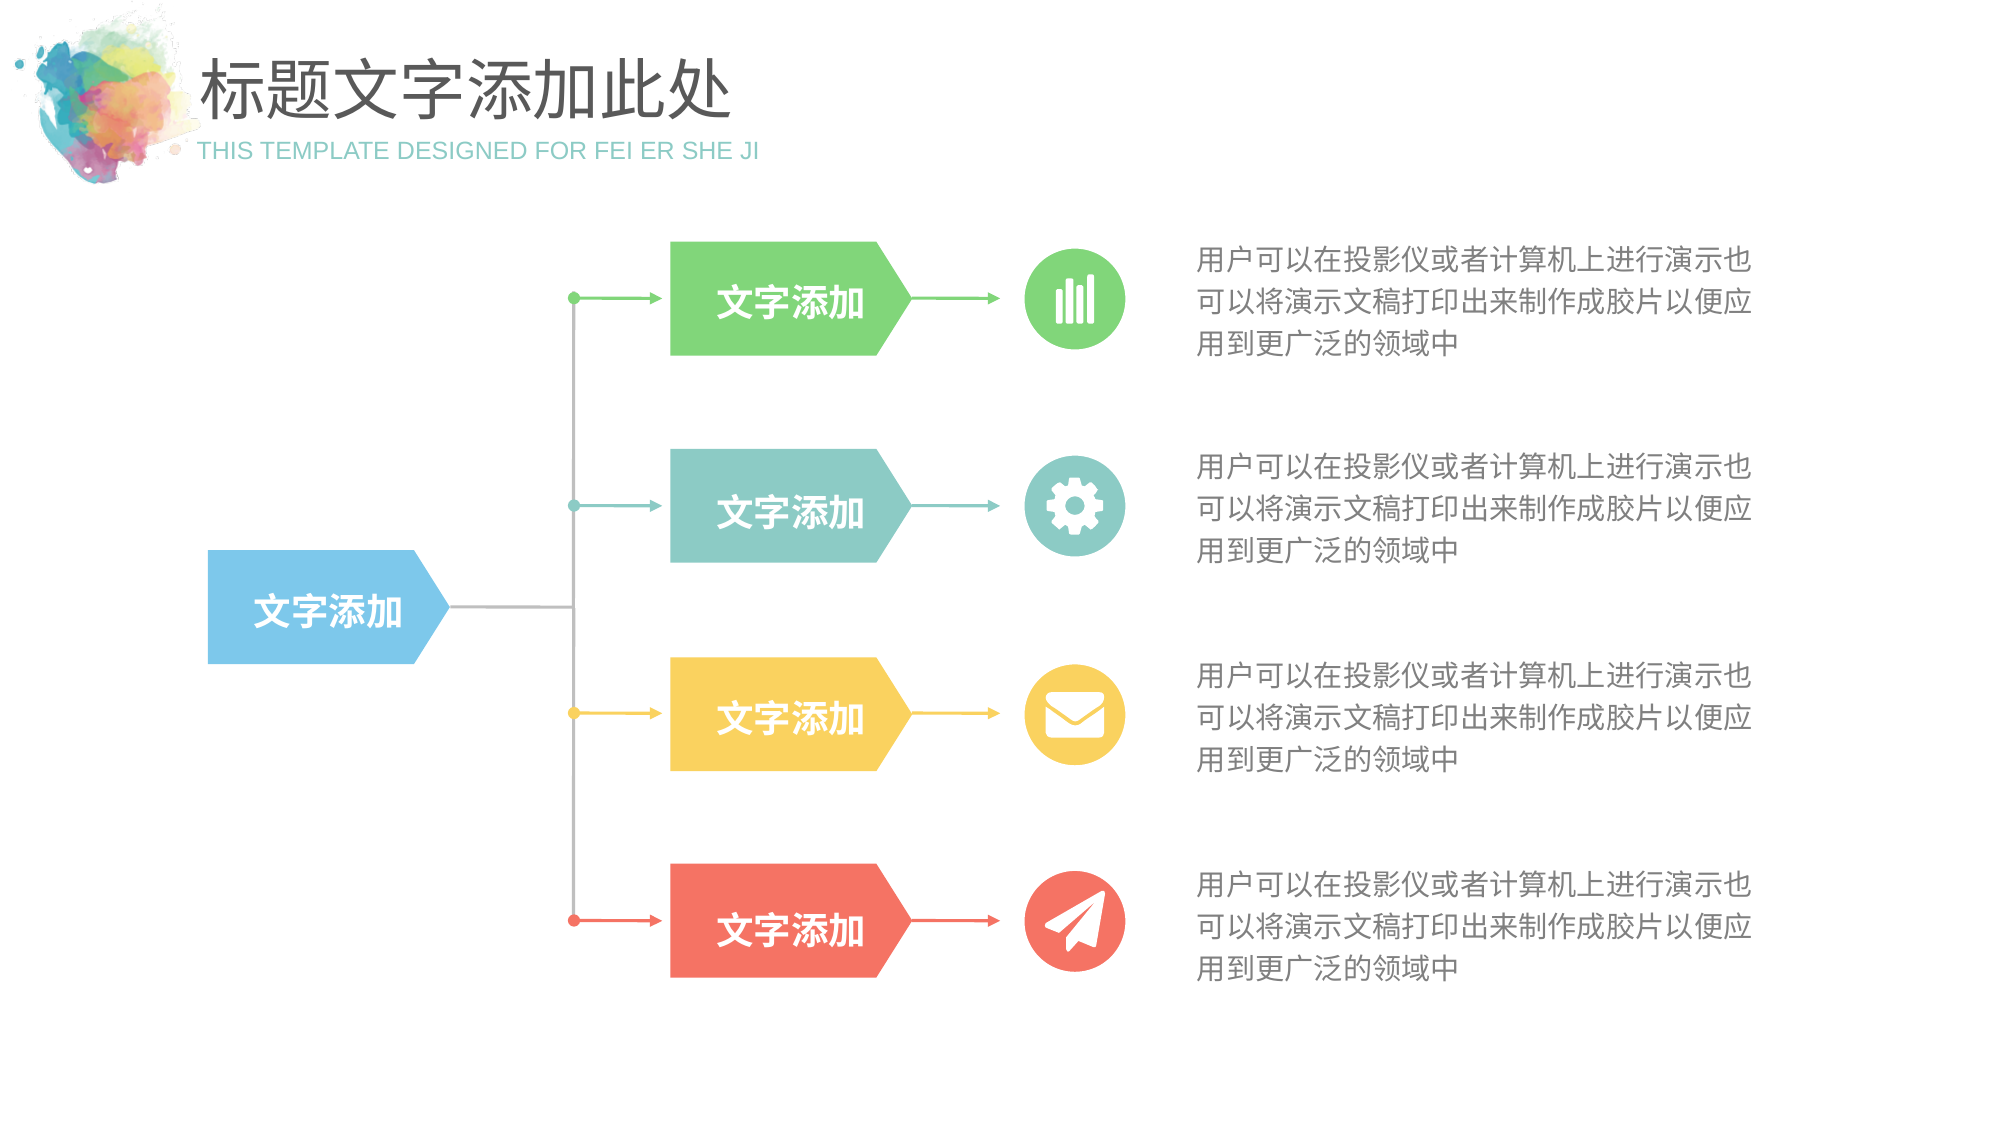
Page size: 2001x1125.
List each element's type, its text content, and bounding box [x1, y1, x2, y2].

picture [0, 0, 215, 200]
text_box 用户可以在投影仪或者计算机上进行演示也可以将演示文稿打印出来制作成胶片以便应用到更广泛的领域中 [1182, 226, 1792, 368]
text_box 用户可以在投影仪或者计算机上进行演示也可以将演示文稿打印出来制作成胶片以便应用到更广泛的领域中 [1182, 643, 1792, 784]
text_box THIS TEMPLATE DESIGNED FOR FEI ER SHE JI [215, 126, 805, 172]
text_box 用户可以在投影仪或者计算机上进行演示也可以将演示文稿打印出来制作成胶片以便应用到更广泛的领域中 [1182, 434, 1792, 575]
text_box 标题文字添加此处 [215, 40, 749, 126]
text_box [208, 241, 1127, 978]
text_box 用户可以在投影仪或者计算机上进行演示也可以将演示文稿打印出来制作成胶片以便应用到更广泛的领域中 [1182, 851, 1792, 993]
